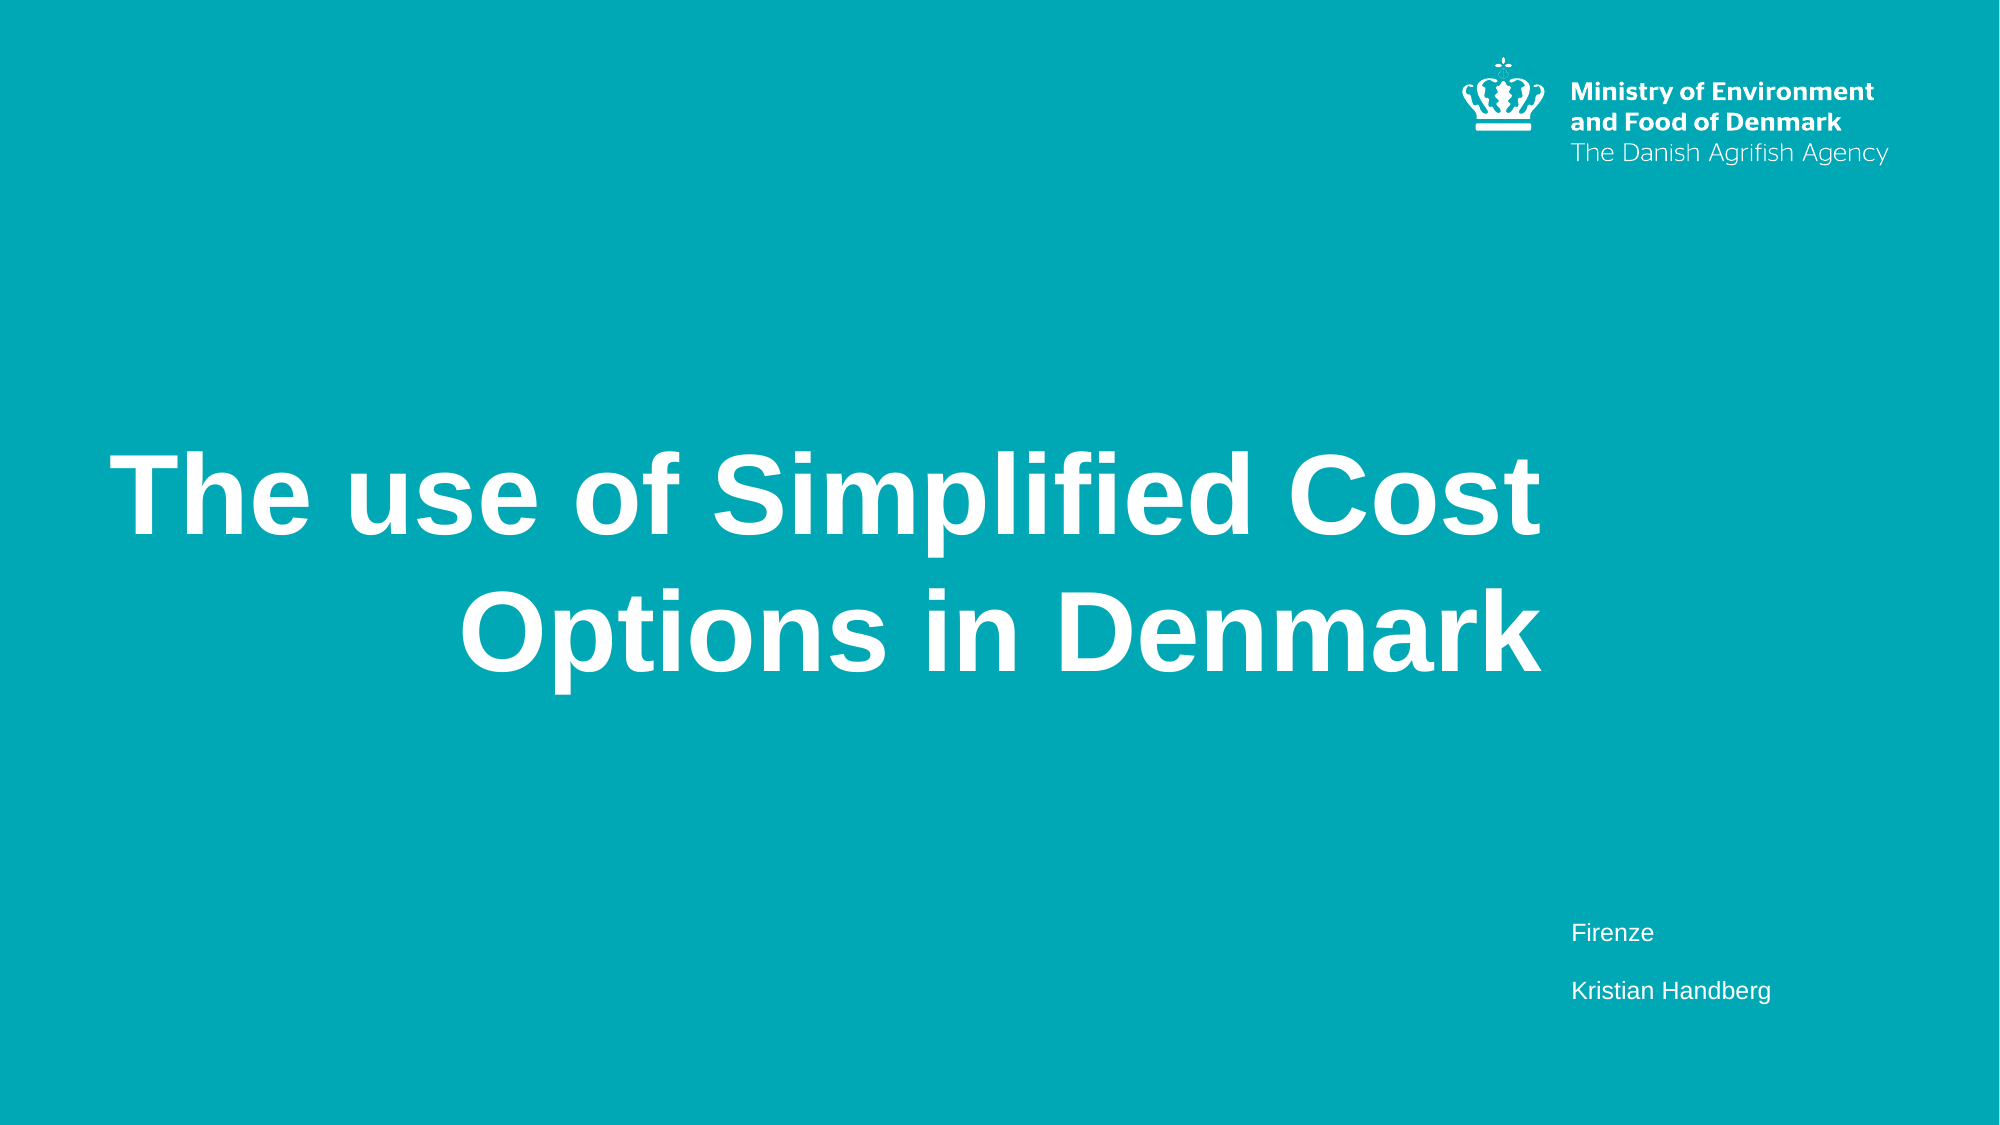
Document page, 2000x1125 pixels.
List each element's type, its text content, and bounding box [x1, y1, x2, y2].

list The use of Simplified Cost Options in Denmark [106, 385, 1544, 730]
list Firenze [1571, 857, 1941, 948]
list Kristian Handberg [1571, 977, 1941, 1011]
